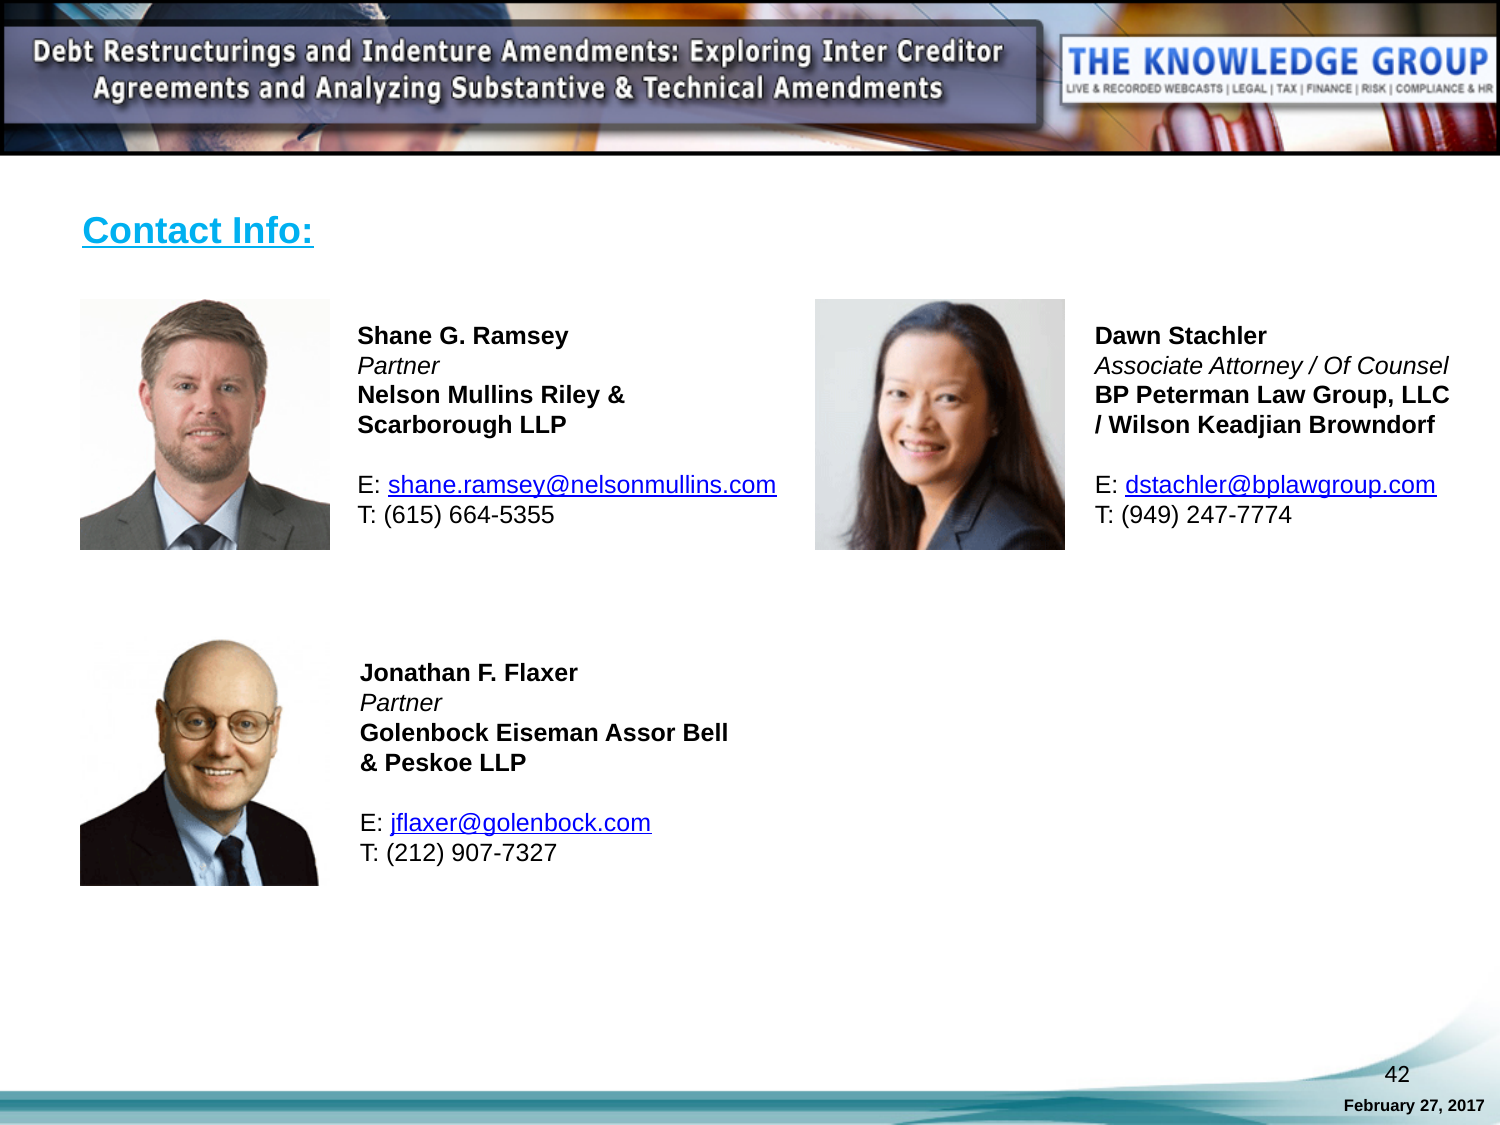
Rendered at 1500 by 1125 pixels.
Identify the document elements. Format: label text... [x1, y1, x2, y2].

text_box Jonathan F. Flaxer Partner Golenbock Eiseman Assor Bell & Peskoe LLP E: jflaxer@golenbock.com T: (212) 907-7327 [345, 649, 748, 874]
text_box Contact Info: [0, 199, 1463, 259]
picture [0, 0, 1500, 1125]
slide_number 42 [1074, 1042, 1425, 1103]
text_box February 27, 2017 [1100, 1087, 1500, 1123]
text_box Dawn Stachler Associate Attorney / Of Counsel BP Peterman Law Group, LLC / Wilson Keadjian Browndorf E: dstachler@bplawgroup.com T: (949) 247-7774 [1079, 311, 1468, 537]
text_box Shane G. Ramsey Partner Nelson Mullins Riley & Scarborough LLP E: shane.ramsey@nelsonmullins.com T: (615) 664-5355 [342, 311, 798, 537]
